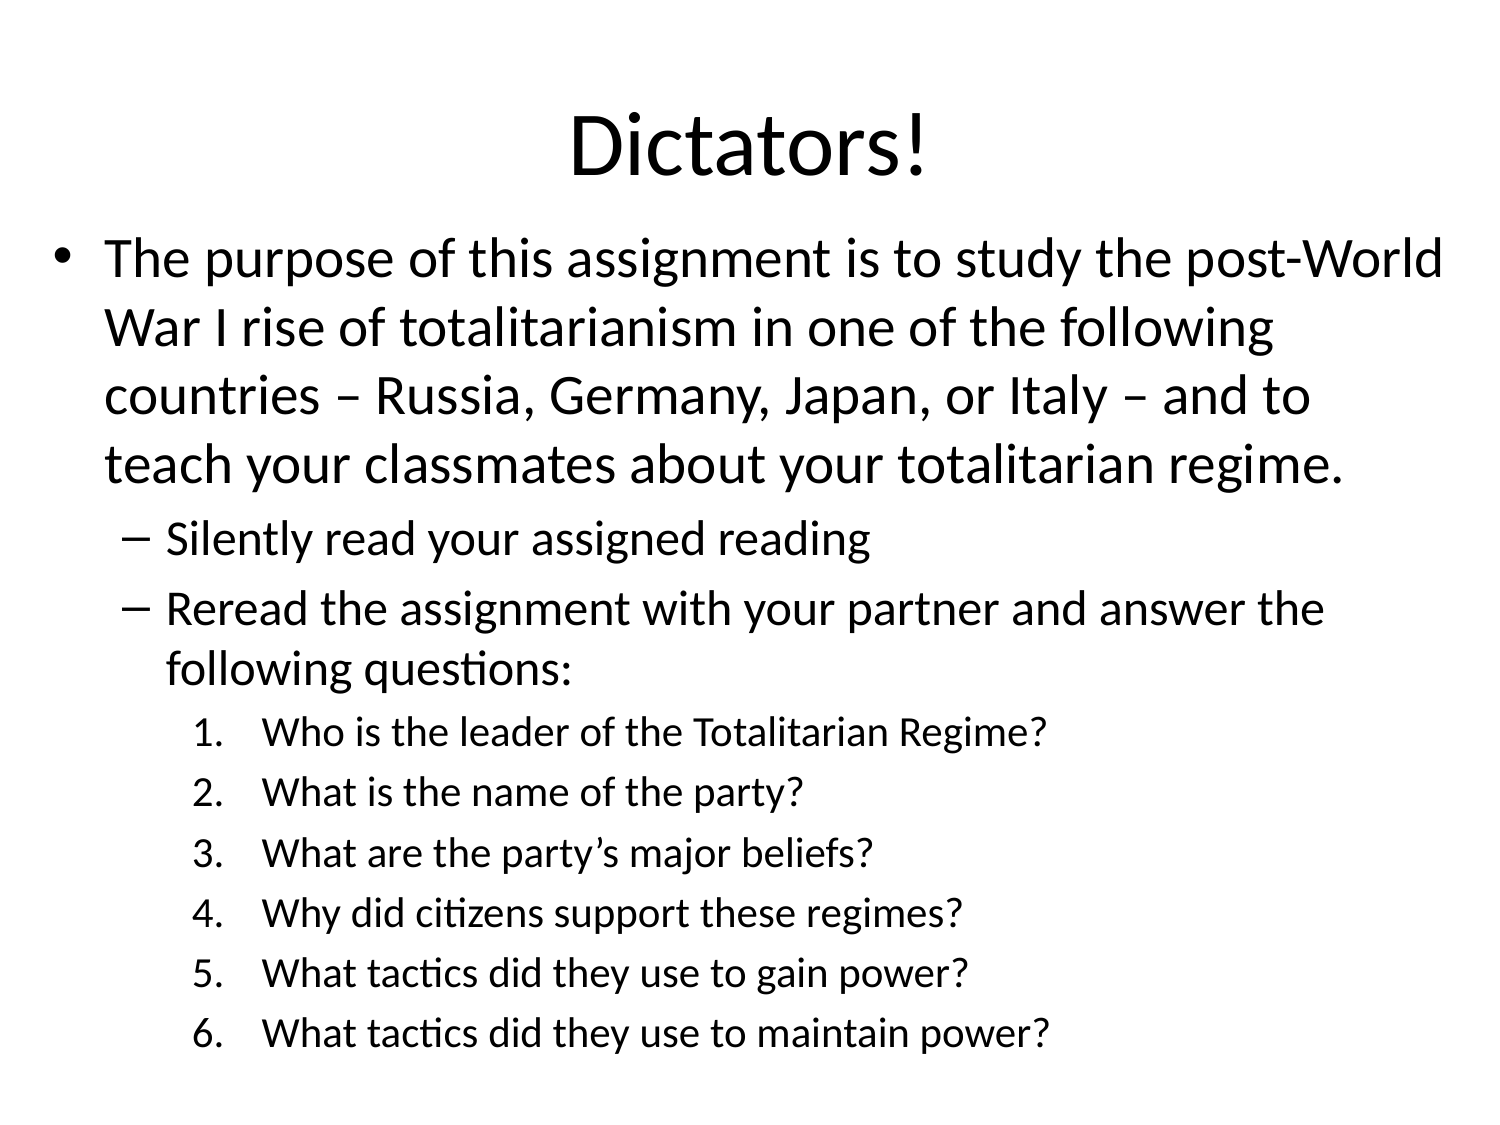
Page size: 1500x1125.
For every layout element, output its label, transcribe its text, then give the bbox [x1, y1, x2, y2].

list The purpose of this assignment is to study the post-World War I rise of totalitarianism in one of the following countries – Russia, Germany, Japan, or Italy – and to teach your classmates about your totalitarian regime. Silently read your assigned reading Reread the assignment with your partner and answer the following questions: Who is the leader of the Totalitarian Regime? What is the name of the party? What are the party’s major beliefs? Why did citizens support these regimes? What tactics did they use to gain power? What tactics did they use to maintain power? [37, 212, 1463, 1075]
title Dictators! [75, 45, 1425, 212]
